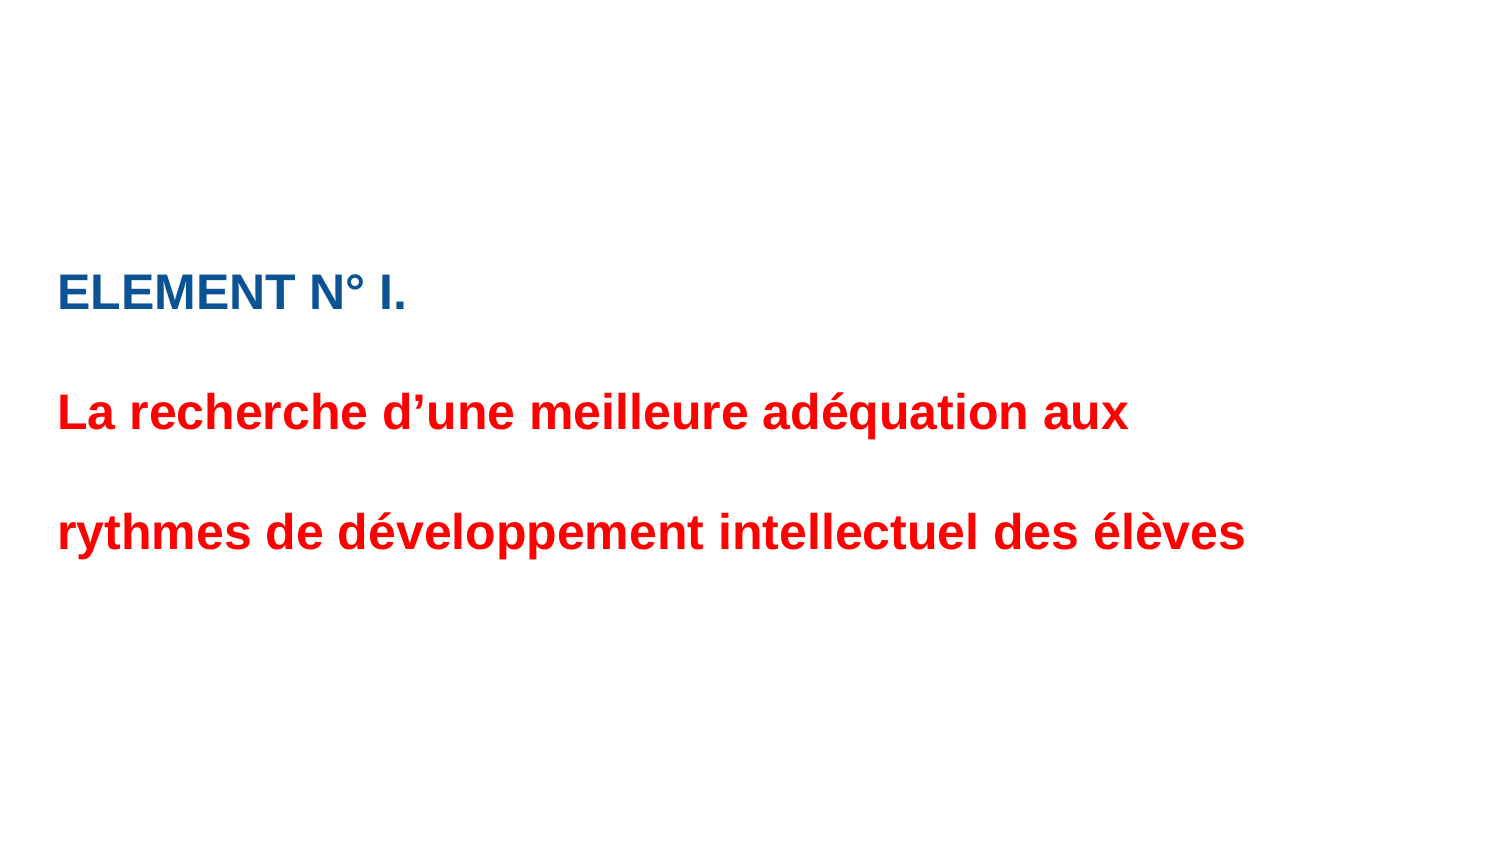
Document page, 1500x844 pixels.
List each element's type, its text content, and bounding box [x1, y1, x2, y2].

title ELEMENT N° I. La recherche d’une meilleure adéquation aux rythmes de développement intellectuel des élèves [42, 236, 1441, 575]
